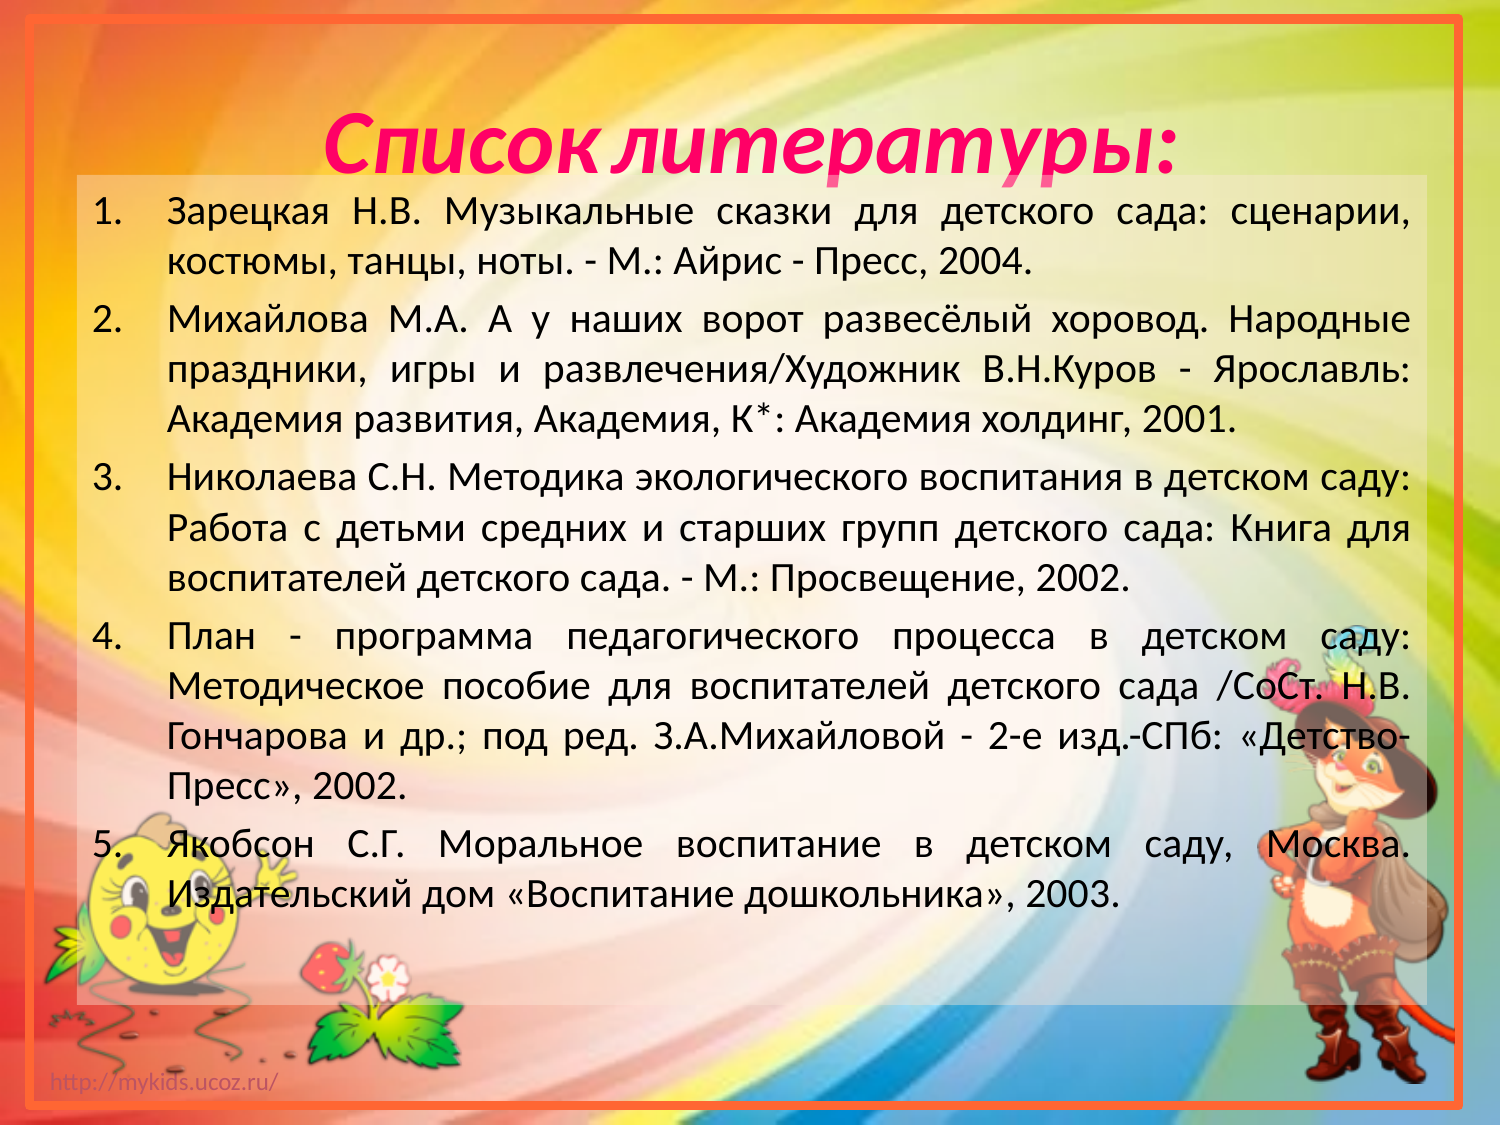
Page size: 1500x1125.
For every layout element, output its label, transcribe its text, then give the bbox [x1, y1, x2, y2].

picture [34, 24, 1455, 1101]
picture [0, 0, 1500, 1125]
title Список литературы: [76, 42, 1428, 174]
list Зарецкая Н.В. Музыкальные сказки для детского сада: сценарии, костюмы, танцы, ноты. - М.: Айрис - Пресс, 2004. Михайлова М.А. А у наших ворот развесёлый хоровод. Народные праздники, игры и развлечения/Художник В.Н.Куров - Ярославль: Академия развития, Академия, К*: Академия холдинг, 2001. Николаева С.Н. Методика экологического воспитания в детском саду: Работа с детьми средних и старших групп детского сада: Книга для воспитателей детского сада. - М.: Просвещение, 2002. План - программа педагогического процесса в детском саду: Методическое пособие для воспитателей детского сада /СоСт. Н.В. Гончарова и др.; под ред. З.А.Михайловой - 2-е изд.-СПб: «Детство-Пресс», 2002. Якобсон С.Г. Моральное воспитание в детском саду, Москва. Издательский дом «Воспитание дошкольника», 2003. [76, 174, 1428, 1006]
